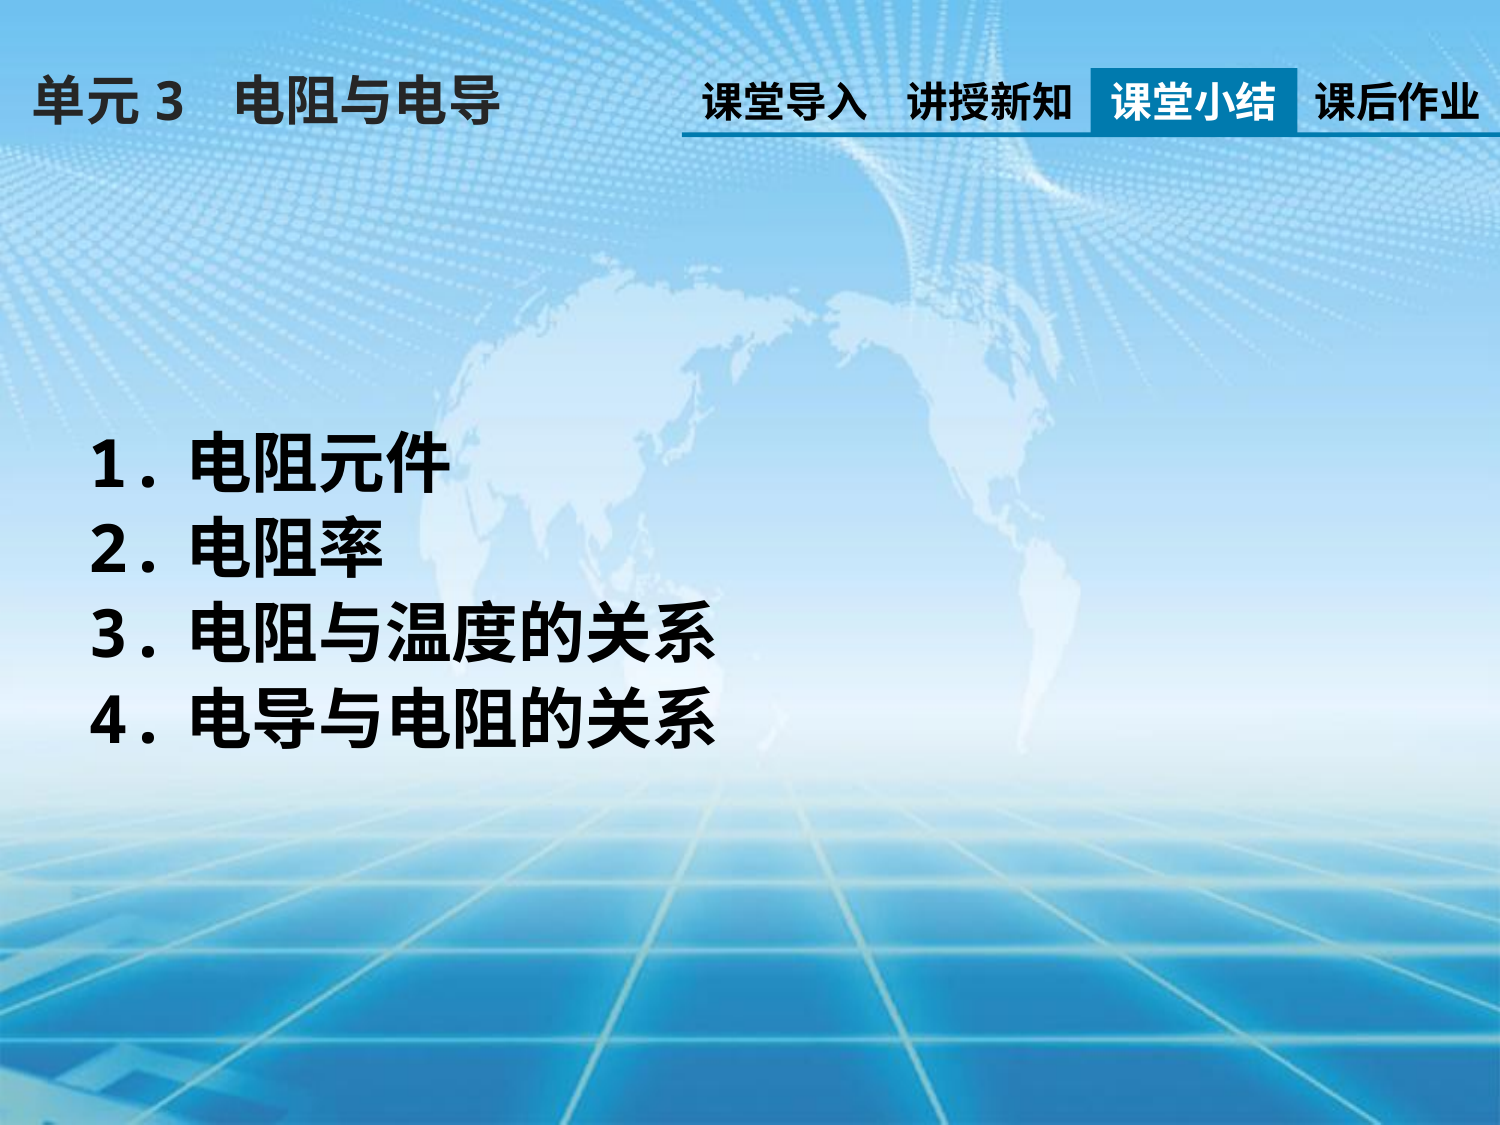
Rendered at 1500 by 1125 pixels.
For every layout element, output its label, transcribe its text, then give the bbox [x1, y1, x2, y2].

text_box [16, 59, 1500, 140]
picture [0, 0, 1500, 1125]
text_box 1.电阻元件 2.电阻率 3.电阻与温度的关系 4.电导与电阻的关系 [73, 422, 1428, 816]
